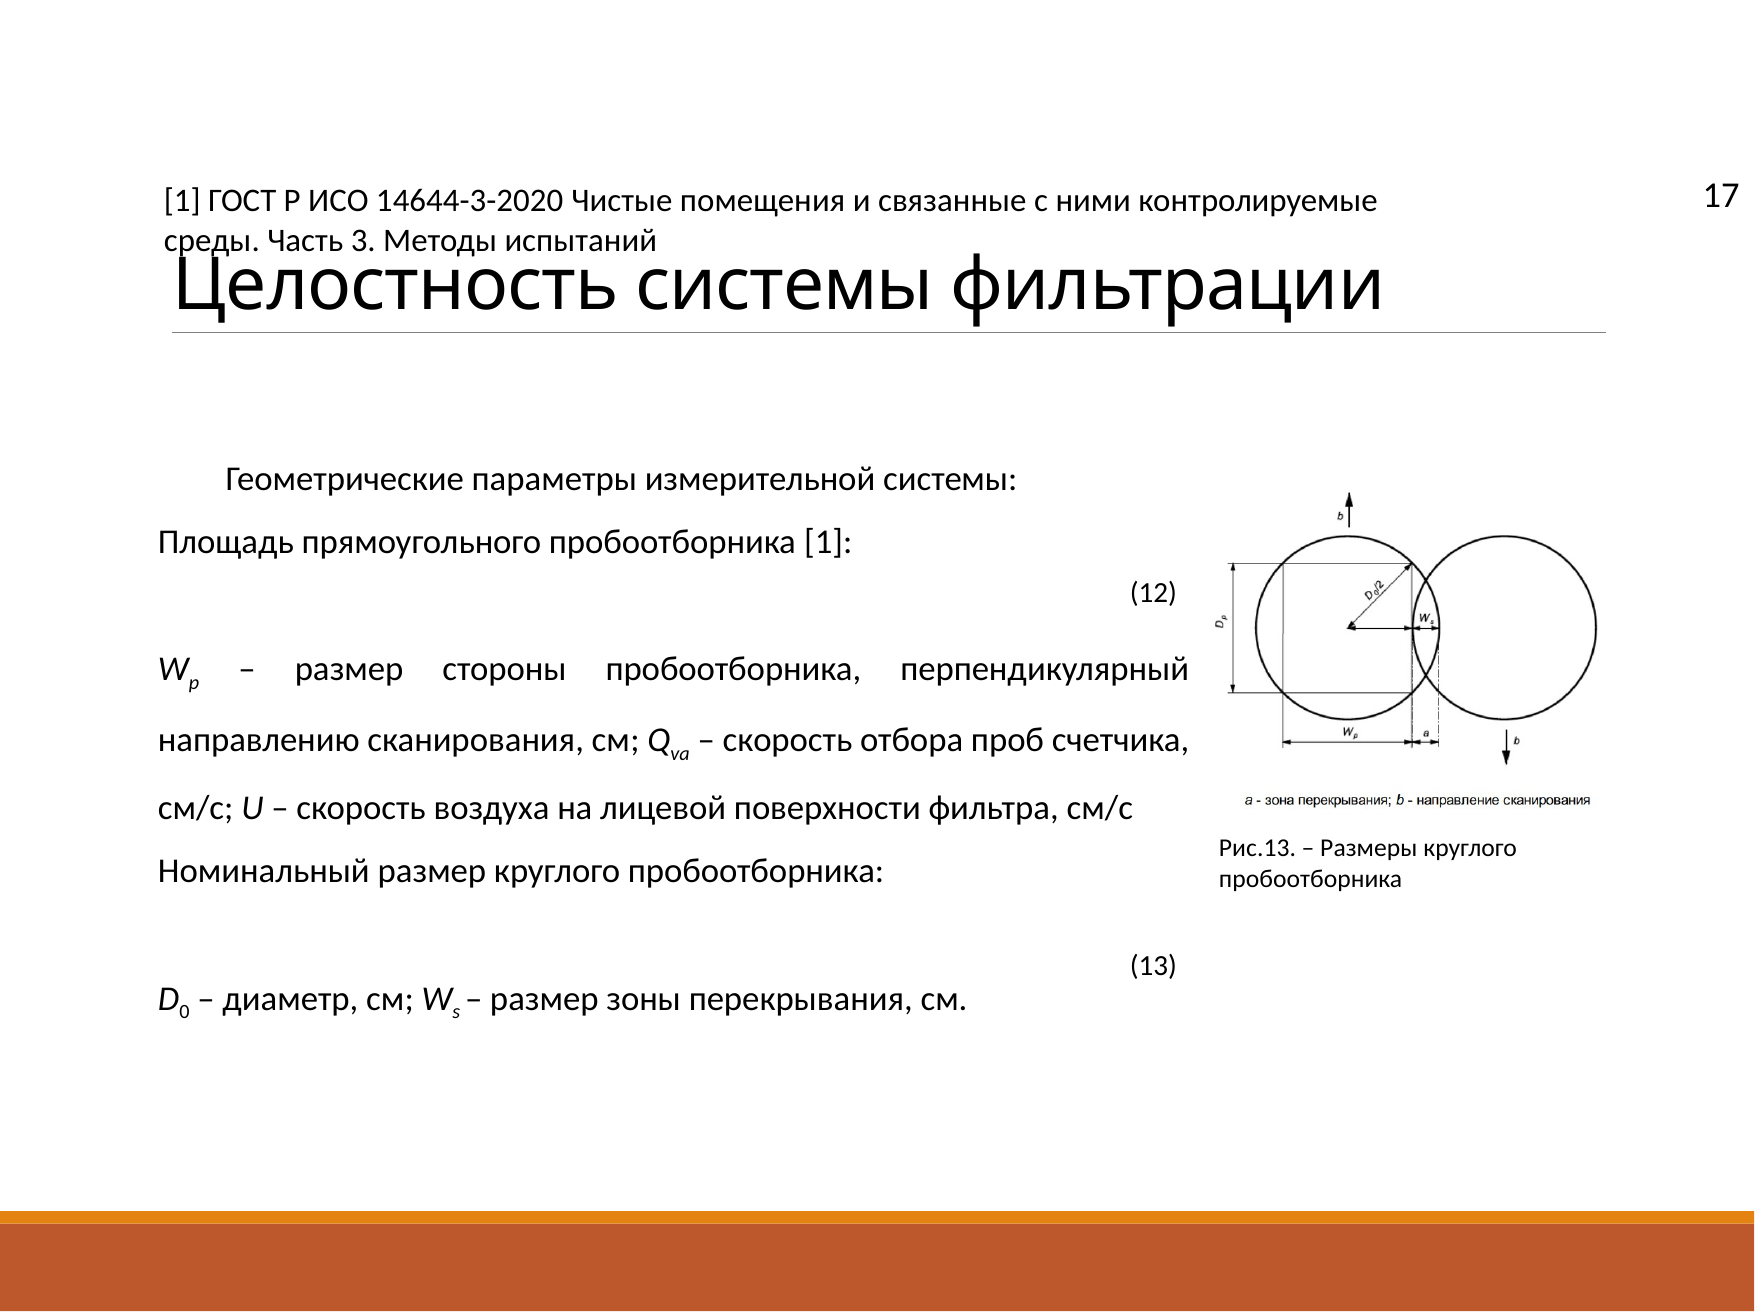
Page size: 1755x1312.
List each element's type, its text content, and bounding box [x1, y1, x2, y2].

list Геометрические параметры измерительной системы: Площадь прямоугольного пробоотборника [1]: Wp – размер стороны пробоотборника, перпендикулярный направлению сканирования, см; Qva – скорость отбора проб счетчика, см/с; U – скорость воздуха на лицевой поверхности фильтра, см/с Номинальный размер круглого пробоотборника: D0 – диаметр, см; Ws – размер зоны перекрывания, см. [157, 427, 1190, 1056]
text_box [1] ГОСТ Р ИСО 14644-3-2020 Чистые помещения и связанные с ними контролируемые среды. Часть 3. Методы испытаний [149, 171, 1397, 266]
text_box 17 [1686, 163, 1755, 223]
title Целостность системы фильтрации [157, 54, 1606, 333]
picture [1203, 482, 1606, 819]
text_box Рис.13. – Размеры круглого пробоотборника [1204, 825, 1605, 900]
